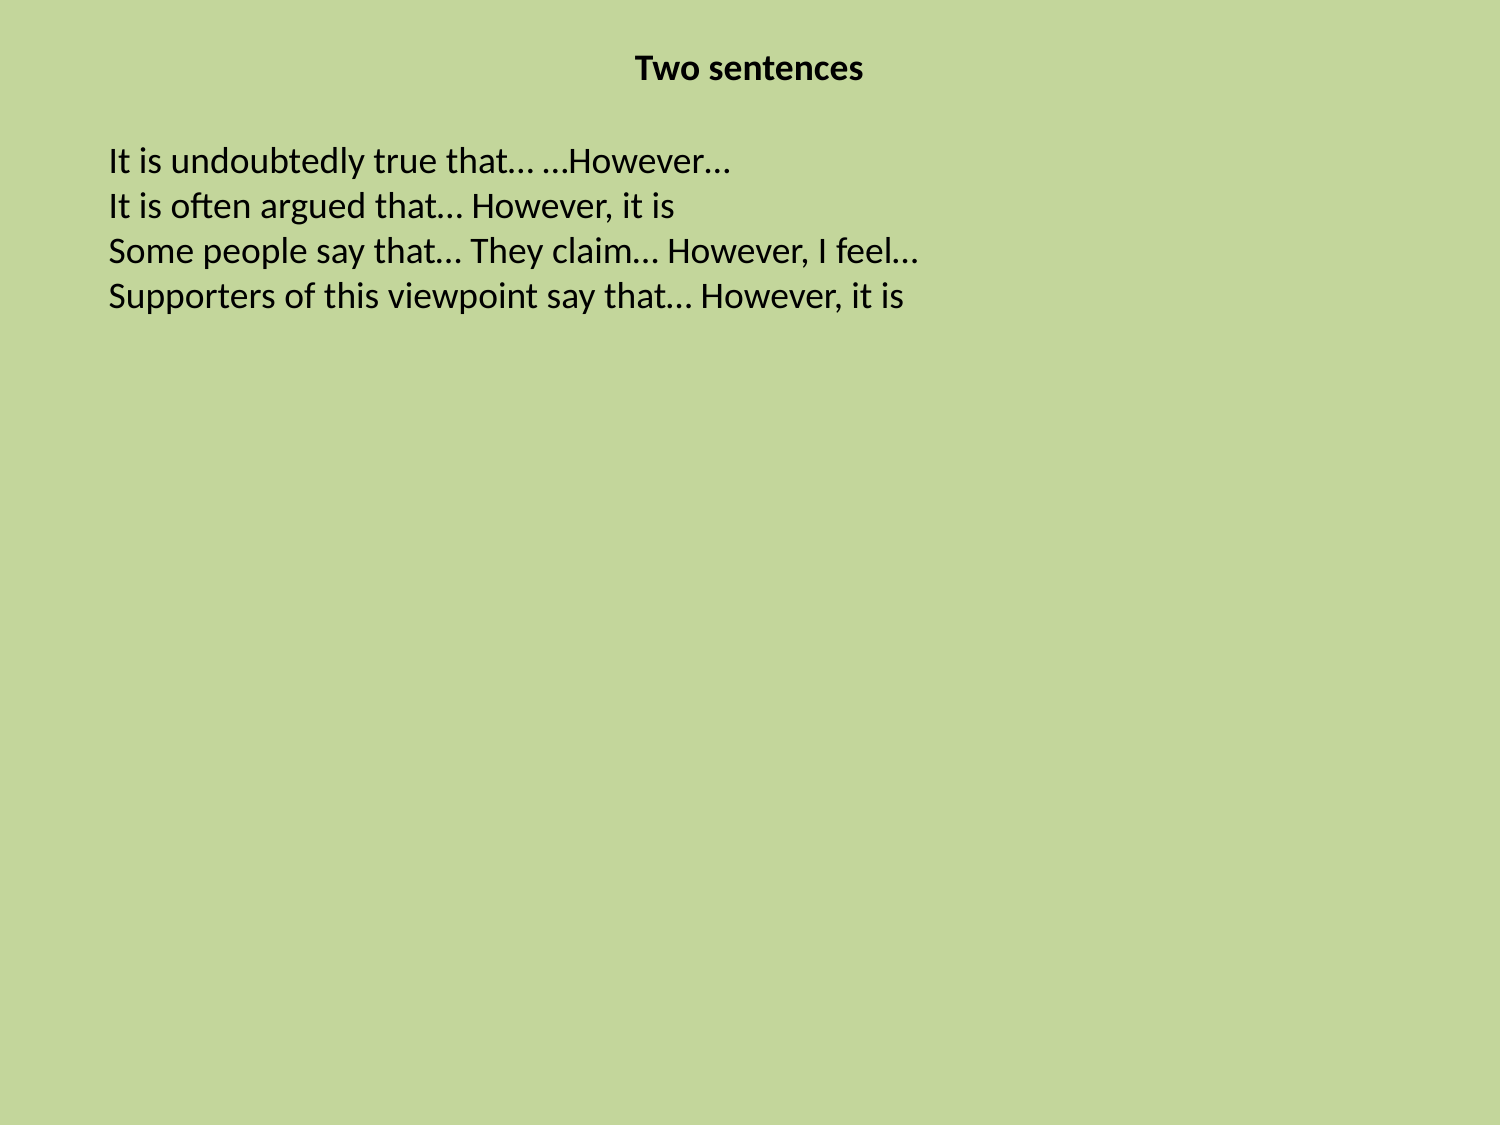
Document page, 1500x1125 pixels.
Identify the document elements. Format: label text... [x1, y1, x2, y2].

text_box It is undoubtedly true that… …However… It is often argued that… However, it is Some people say that… They claim… However, I feel… Supporters of this viewpoint say that… However, it is [93, 128, 1125, 324]
text_box Two sentences [620, 35, 880, 95]
